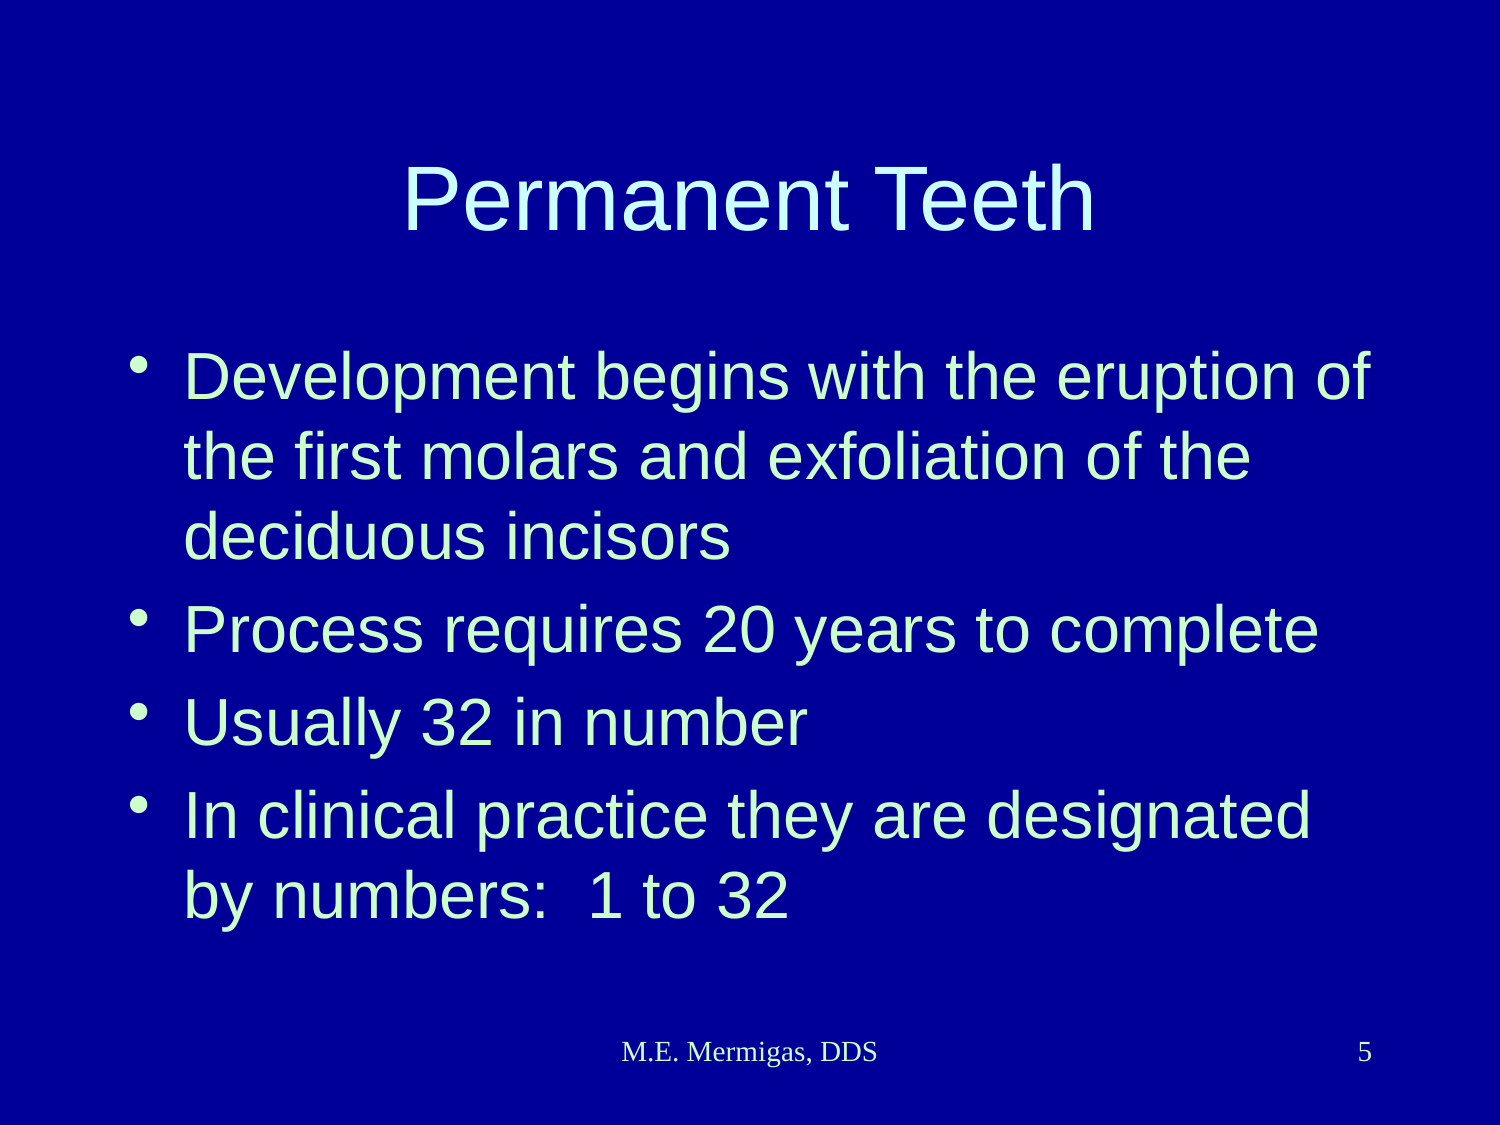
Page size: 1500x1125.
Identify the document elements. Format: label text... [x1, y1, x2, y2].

title Permanent Teeth [112, 99, 1388, 288]
list Development begins with the eruption of the first molars and exfoliation of the deciduous incisors Process requires 20 years to complete Usually 32 in number In clinical practice they are designated by numbers: 1 to 32 [112, 324, 1388, 1001]
slide_number 5 [1074, 1024, 1388, 1101]
footer M.E. Mermigas, DDS [512, 1024, 988, 1101]
